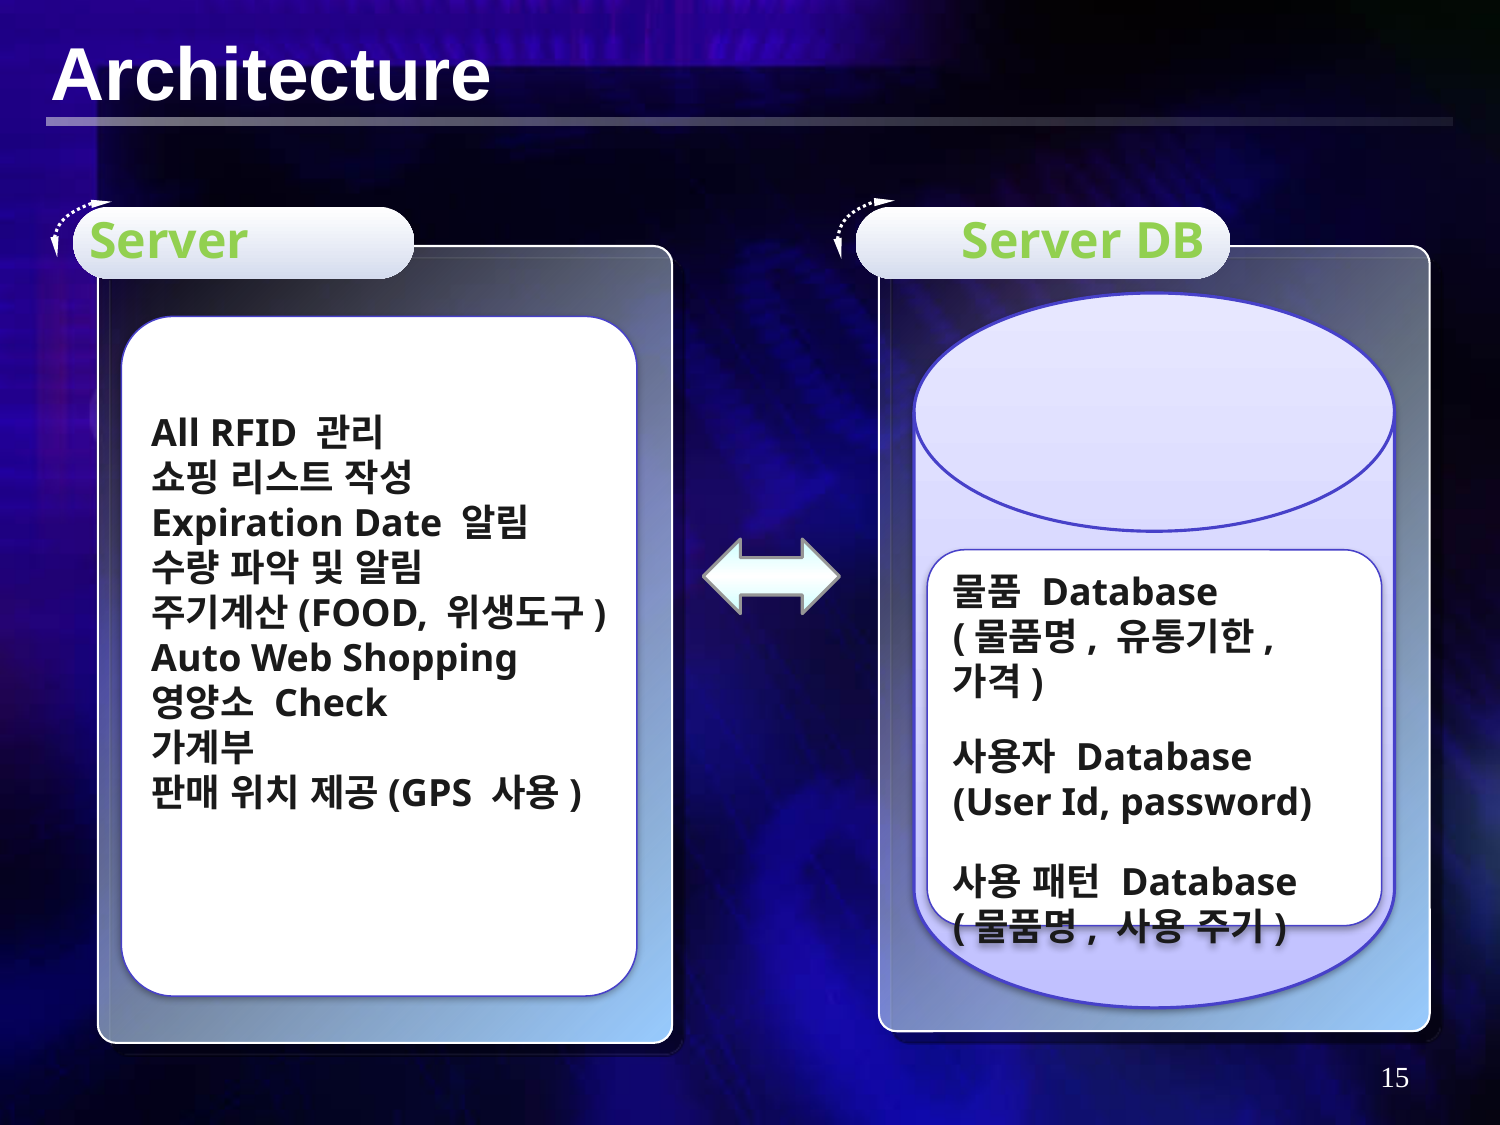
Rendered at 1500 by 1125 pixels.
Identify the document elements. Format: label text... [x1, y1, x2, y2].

text_box [913, 292, 1396, 920]
text_box [46, 117, 1453, 126]
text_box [121, 316, 686, 997]
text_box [839, 199, 1278, 279]
picture [0, 0, 1500, 1125]
text_box [97, 246, 673, 1043]
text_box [862, 549, 1382, 926]
slide_number 14 [1074, 1050, 1426, 1125]
text_box [931, 934, 1378, 1009]
text_box [878, 246, 1430, 1032]
text_box Architecture [35, 28, 1388, 125]
text_box [703, 538, 840, 614]
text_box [58, 199, 415, 279]
